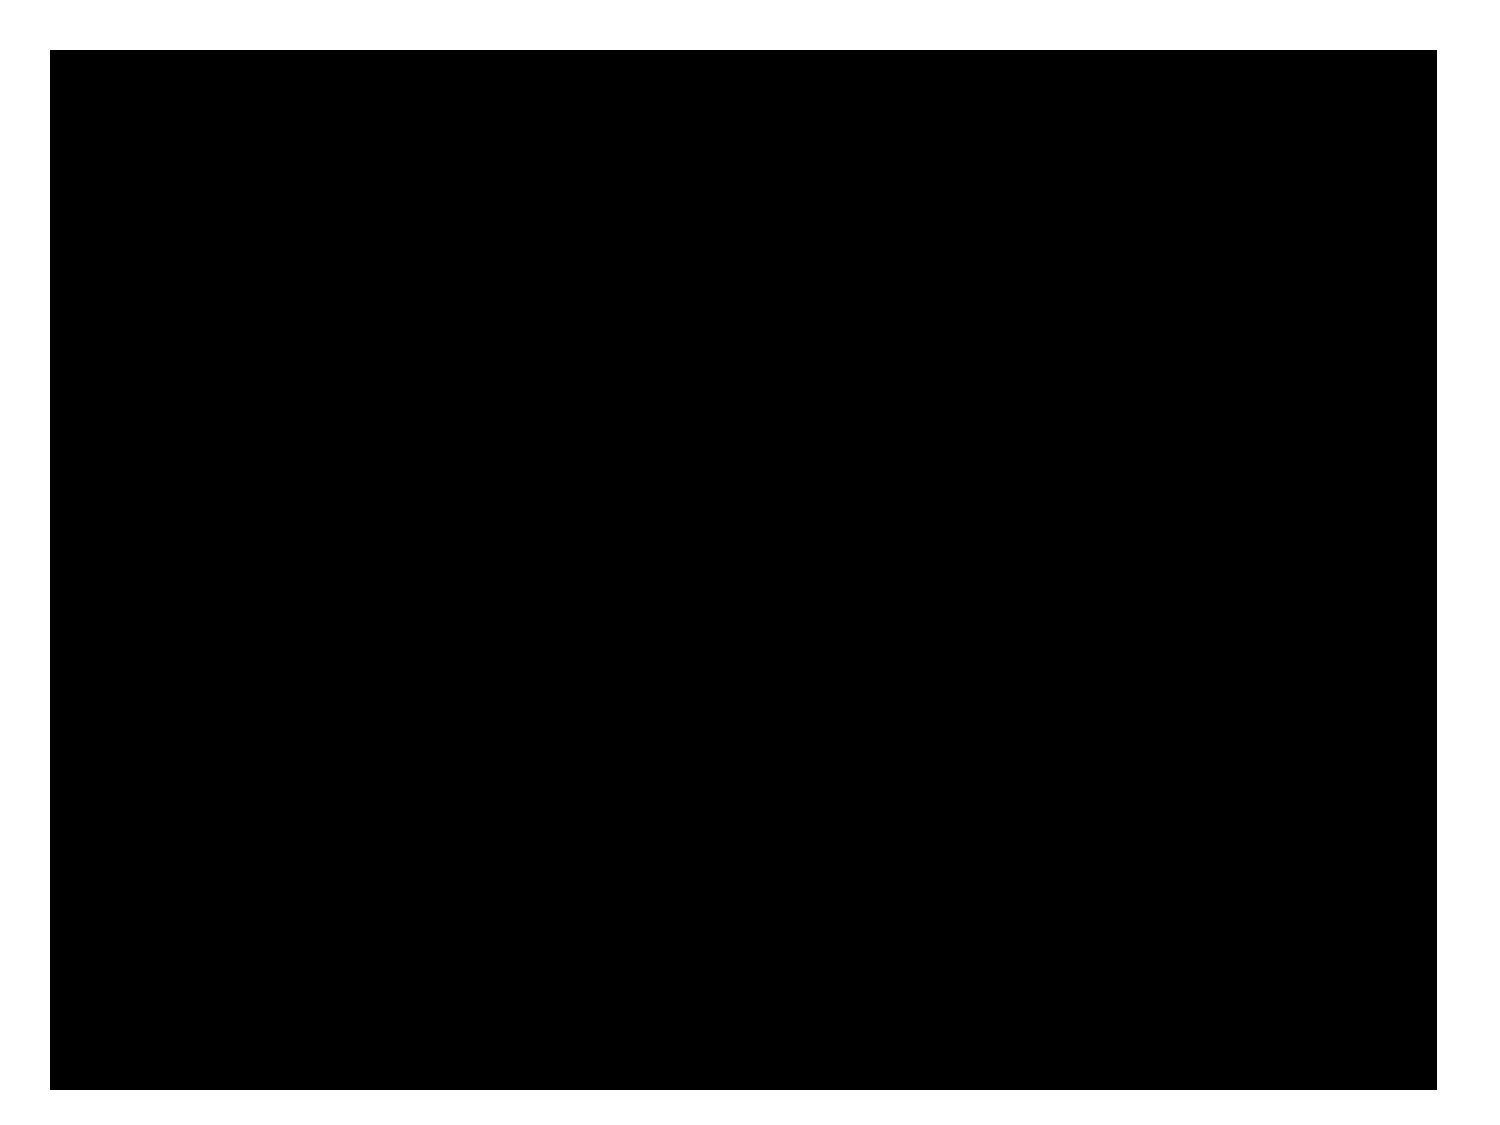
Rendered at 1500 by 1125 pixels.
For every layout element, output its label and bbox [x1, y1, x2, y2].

list [49, 49, 1438, 1091]
